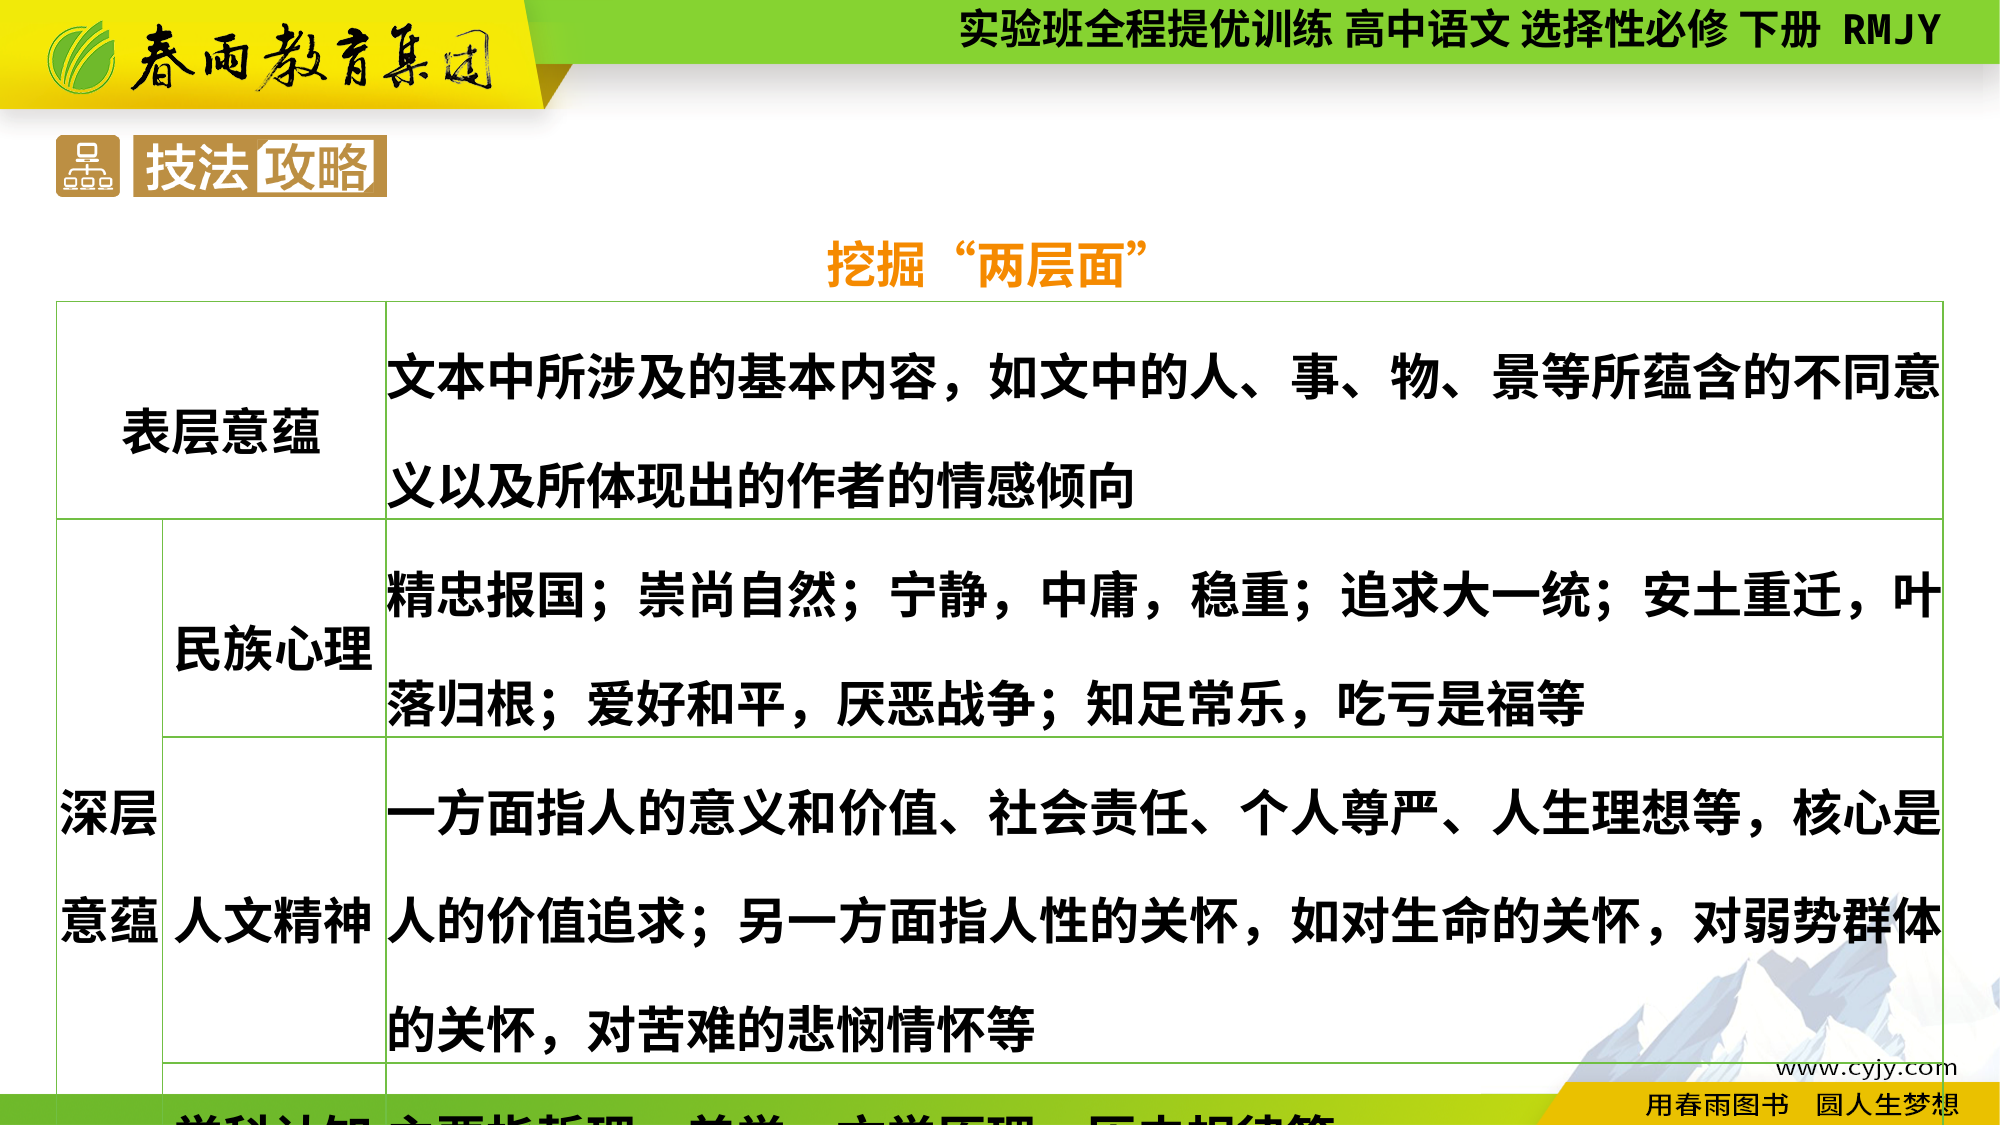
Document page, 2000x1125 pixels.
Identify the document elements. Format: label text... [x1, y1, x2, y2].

table_header 文本中所涉及的基本内容，如文中的人、事、物、景等所蕴含的不同意义以及所体现出的作者的情感倾向 [387, 302, 1942, 518]
picture [0, 0, 2000, 1125]
table_cell 人文精神 [163, 738, 385, 1062]
list 挖掘“两层面” [59, 196, 1944, 289]
table_cell 主要指哲理，美学、文学原理，历史规律等 [387, 1064, 1942, 1125]
table_cell 一方面指人的意义和价值、社会责任、个人尊严、人生理想等，核心是人的价值追求；另一方面指人性的关怀，如对生命的关怀，对弱势群体的关怀，对苦难的悲悯情怀等 [387, 738, 1942, 1062]
table_cell 精忠报国；崇尚自然；宁静，中庸，稳重；追求大一统；安土重迁，叶落归根；爱好和平，厌恶战争；知足常乐，吃亏是福等 [387, 520, 1942, 736]
table_cell 民族心理 [163, 520, 385, 736]
table_header 表层意蕴 [57, 302, 385, 518]
table_cell 学科认知 [163, 1064, 385, 1125]
table_cell 深层意蕴 [57, 520, 162, 1125]
